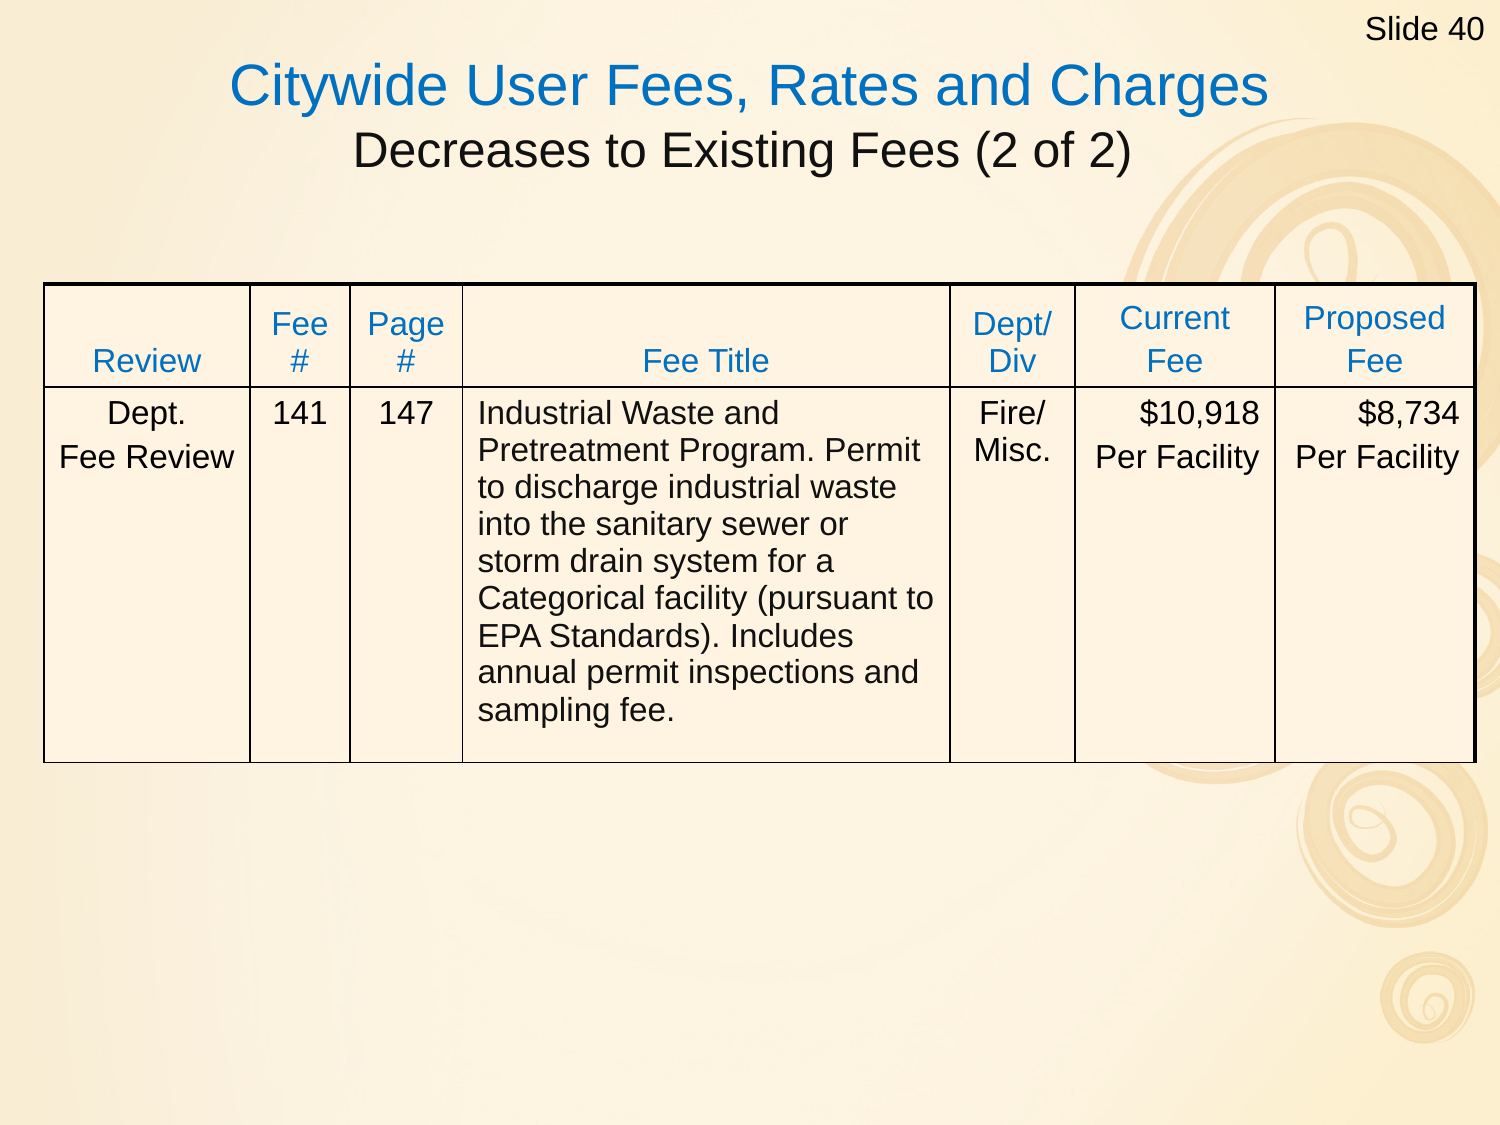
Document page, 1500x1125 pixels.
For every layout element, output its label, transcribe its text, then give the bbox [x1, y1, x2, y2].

table_header Current Fee [1076, 286, 1274, 386]
table_header Fee # [251, 286, 349, 386]
table_cell $8,734 Per Facility [1276, 388, 1473, 762]
table_cell 147 [351, 388, 462, 762]
table_header Dept/Div [951, 286, 1074, 386]
table_header Proposed Fee [1276, 286, 1473, 386]
table_cell $10,918 Per Facility [1076, 388, 1274, 762]
table_cell 141 [251, 388, 349, 762]
picture [0, 0, 1500, 1125]
table_cell Industrial Waste and Pretreatment Program. Permit to discharge industrial waste into the sanitary sewer or storm drain system for a Categorical facility (pursuant to EPA Standards). Includes annual permit inspections and sampling fee. [463, 388, 949, 762]
table_header Fee Title [463, 286, 949, 386]
table_header Page # [351, 286, 462, 386]
text_box Citywide User Fees, Rates and Charges Decreases to Existing Fees (2 of 2) [74, 37, 1425, 188]
table_header Review [45, 286, 249, 386]
table_cell Fire/ Misc. [951, 388, 1074, 762]
slide_number Slide 40 [1149, 0, 1500, 75]
table_cell Dept. Fee Review [45, 388, 249, 762]
